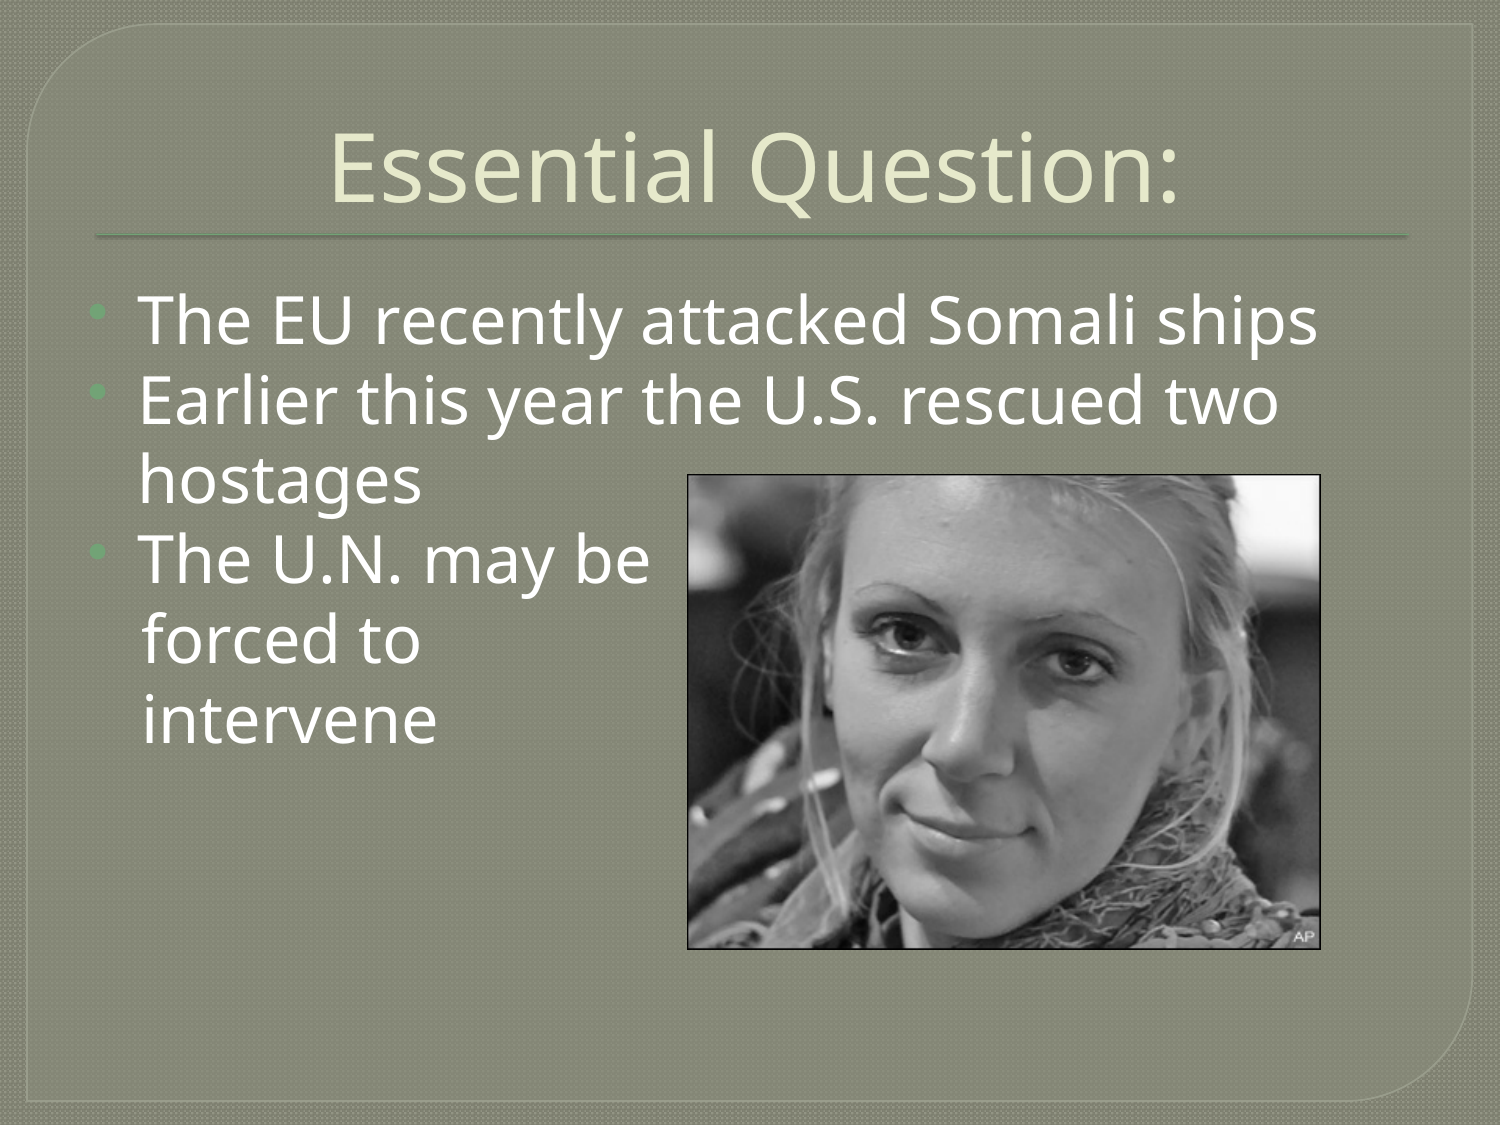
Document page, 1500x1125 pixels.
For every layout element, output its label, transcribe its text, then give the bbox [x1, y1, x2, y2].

title Essential Question: [75, 41, 1425, 230]
list The EU recently attacked Somali ships Earlier this year the U.S. rescued two hostages The U.N. may be forced to intervene [75, 270, 1425, 1013]
picture [687, 474, 1321, 951]
